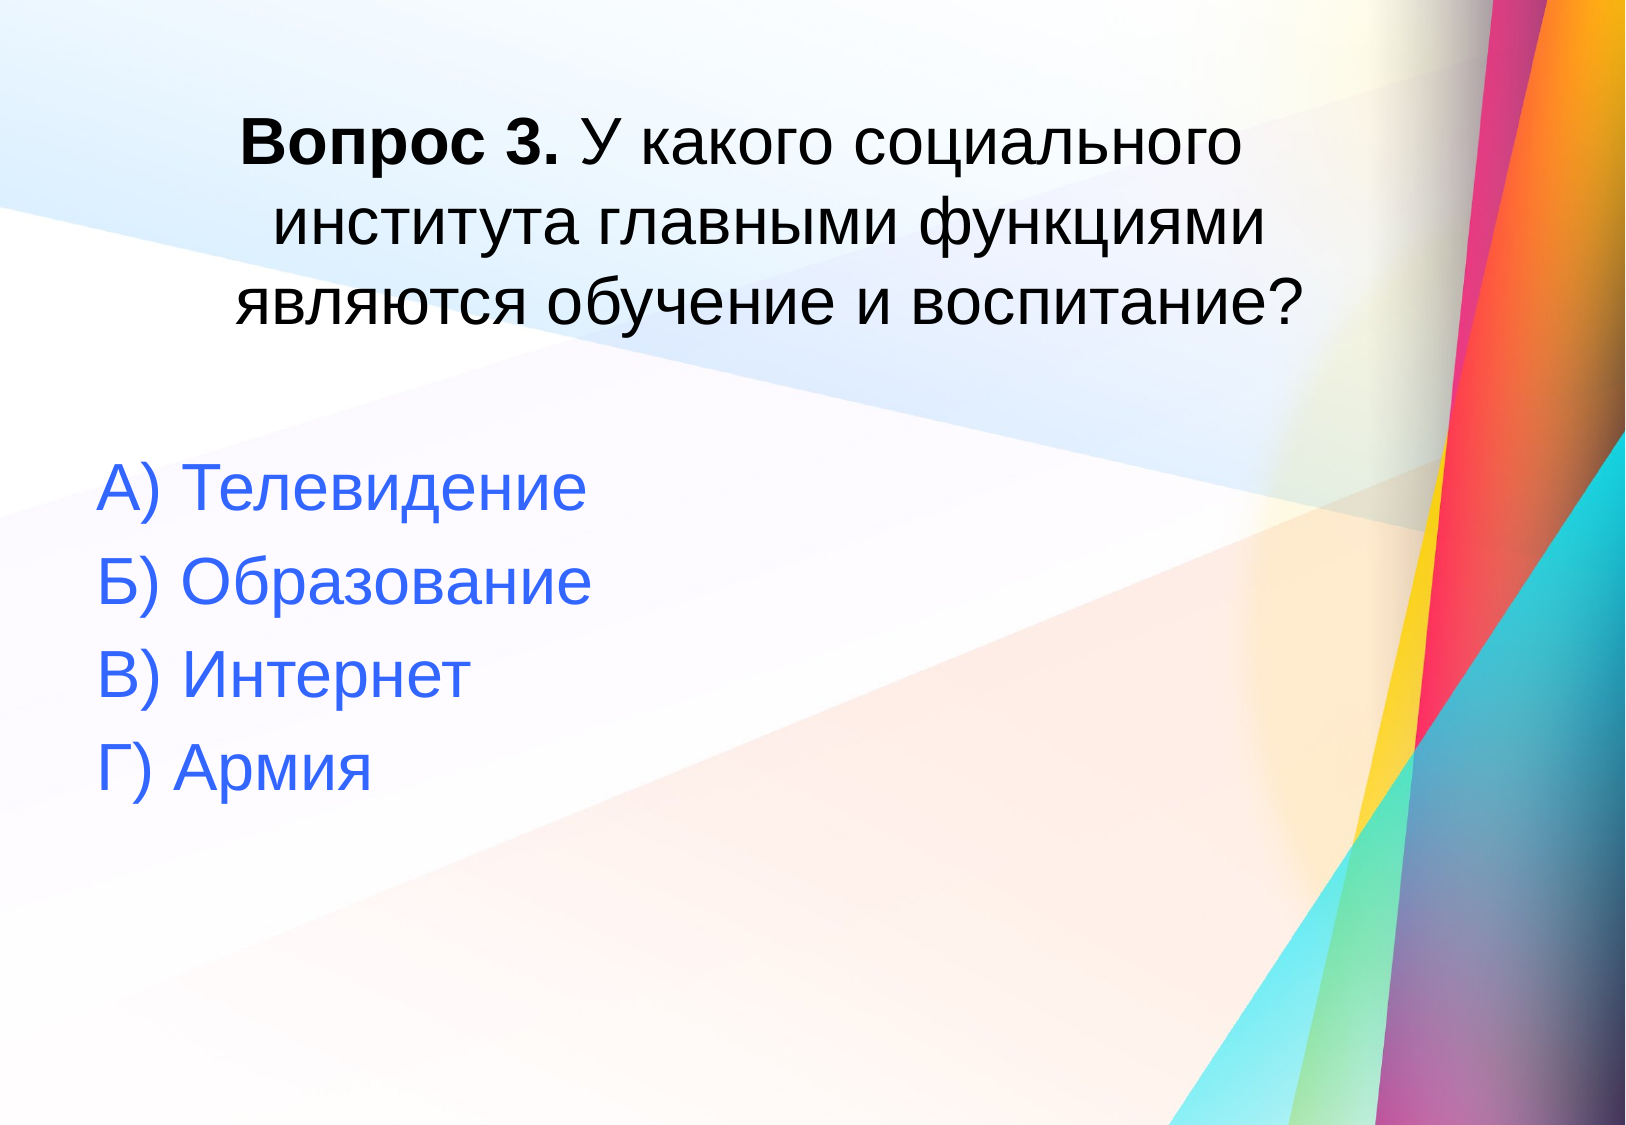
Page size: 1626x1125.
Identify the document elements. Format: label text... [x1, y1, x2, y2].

picture [0, 0, 1626, 1125]
list Вопрос 3. У какого социального института главными функциями являются обучение и воспитание? А) Телевидение Б) Образование В) Интернет Г) Армия [81, 90, 1404, 1005]
